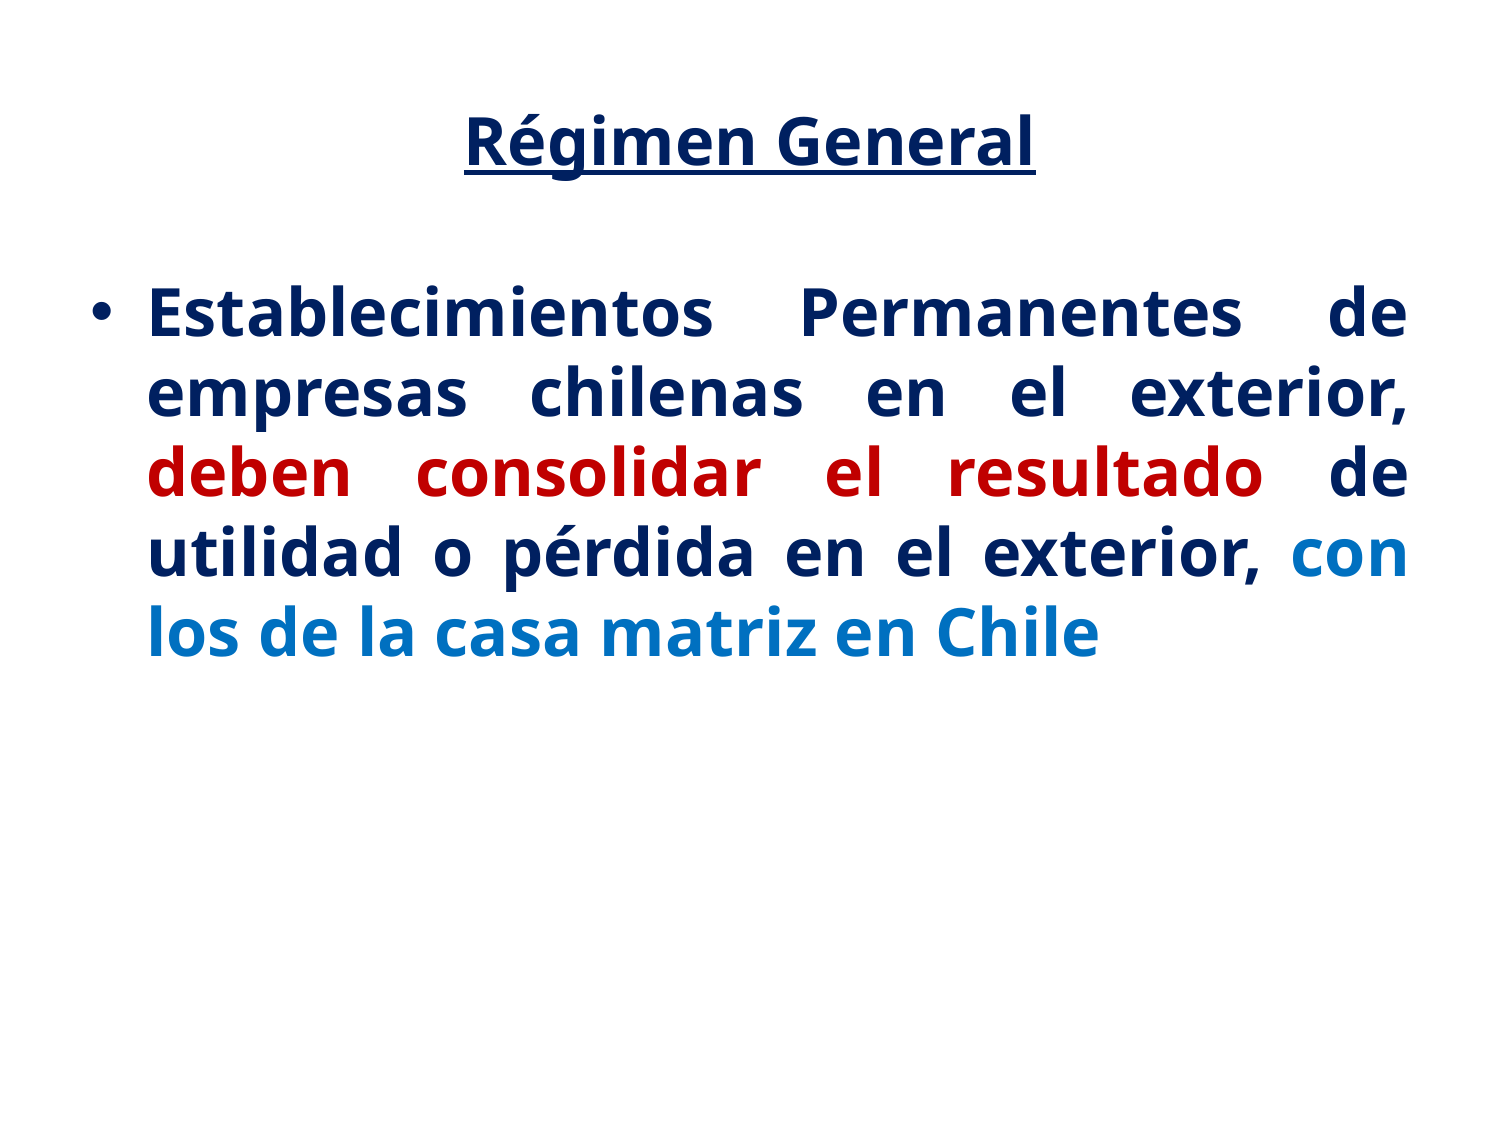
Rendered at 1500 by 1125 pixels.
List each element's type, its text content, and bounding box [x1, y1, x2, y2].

title Régimen General [74, 44, 1426, 233]
list Establecimientos Permanentes de empresas chilenas en el exterior, deben consolidar el resultado de utilidad o pérdida en el exterior, con los de la casa matriz en Chile [74, 262, 1426, 1006]
